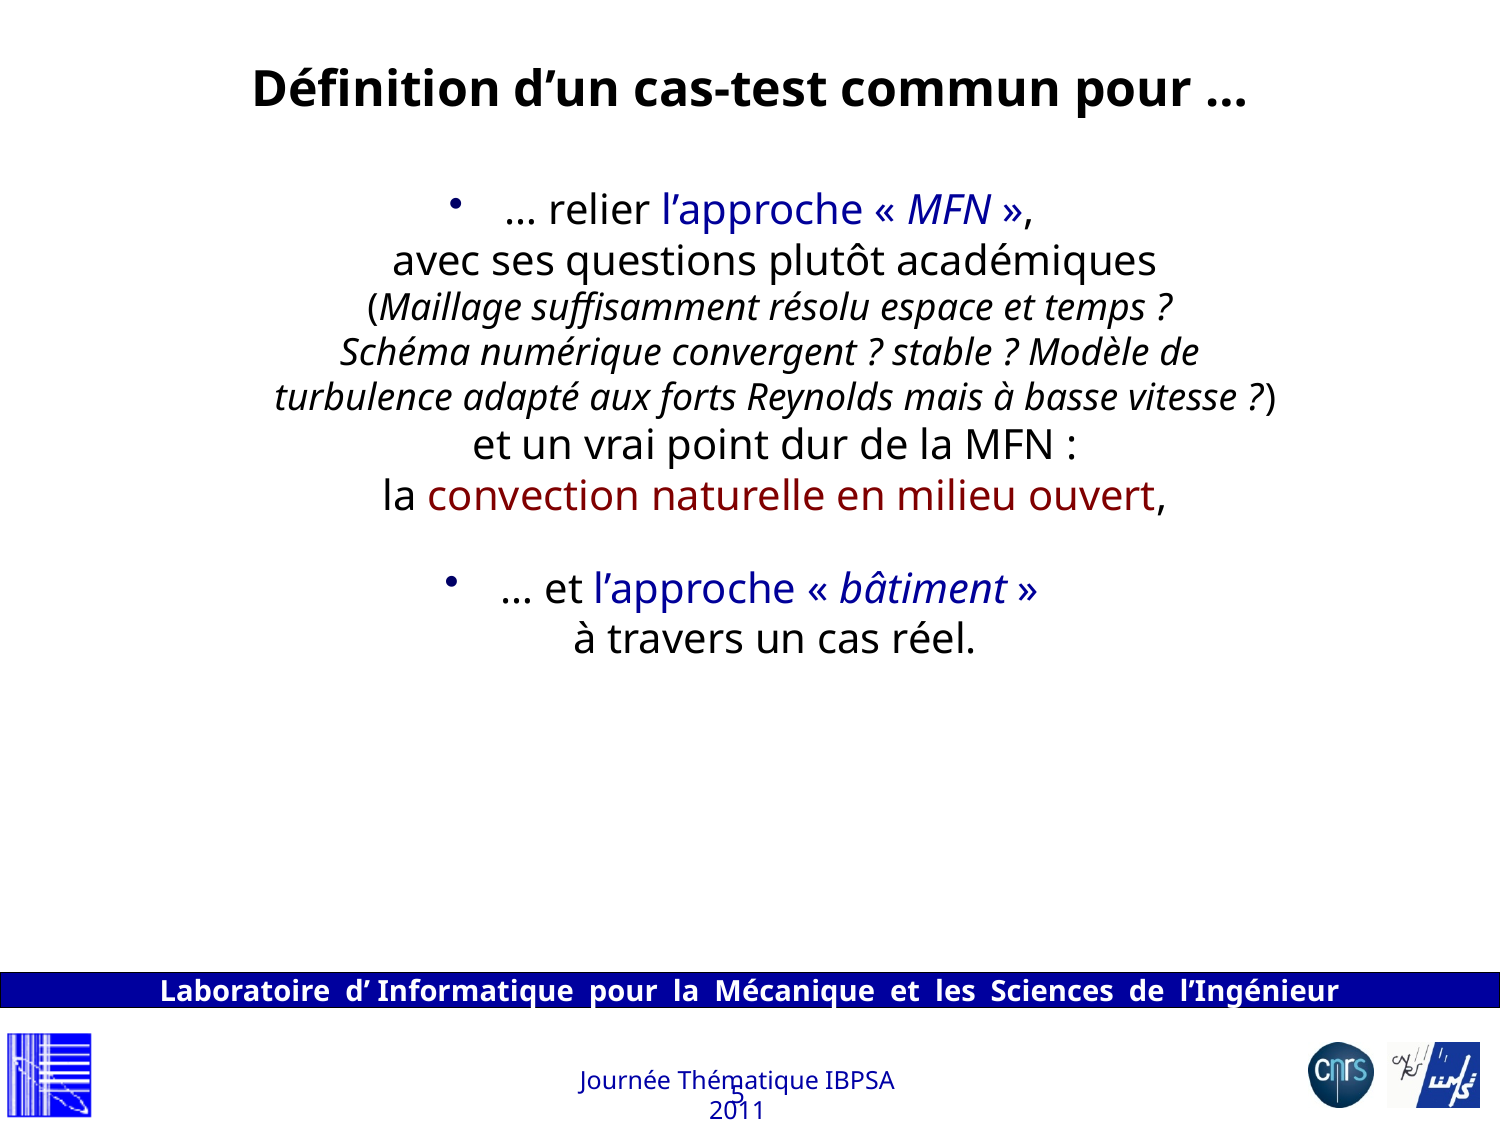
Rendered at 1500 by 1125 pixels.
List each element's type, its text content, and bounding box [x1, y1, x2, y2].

picture [6, 1032, 93, 1119]
title Définition d’un cas-test commun pour … [0, 0, 1500, 161]
picture [1308, 1042, 1374, 1108]
slide_number 5 [562, 1065, 913, 1125]
list … relier l’approche « MFN », avec ses questions plutôt académiques (Maillage suffisamment résolu espace et temps ? Schéma numérique convergent ? stable ? Modèle de turbulence adapté aux forts Reynolds mais à basse vitesse ?) et un vrai point dur de la MFN : la convection naturelle en milieu ouvert, … et l’approche « bâtiment » à travers un cas réel. [27, 175, 1467, 841]
picture [1387, 1042, 1480, 1108]
